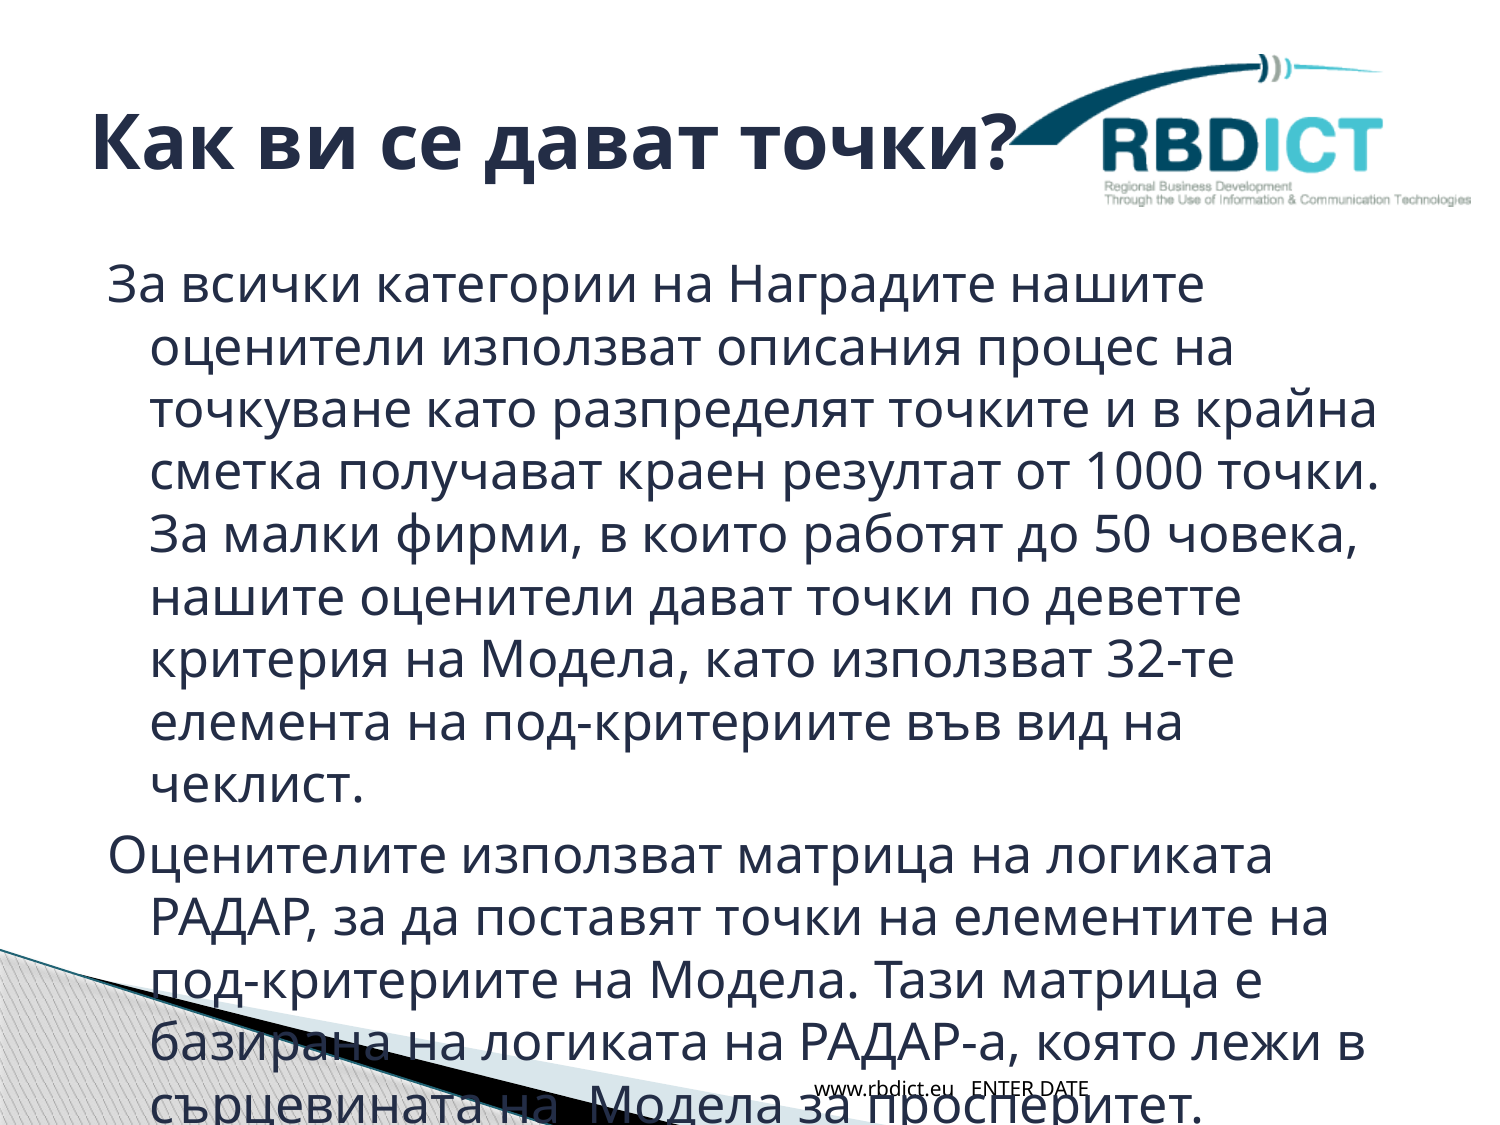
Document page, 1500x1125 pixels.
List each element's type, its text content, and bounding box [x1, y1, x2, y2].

list За всички категории на Наградите нашите оценители използват описания процес на точкуване като разпределят точките и в крайна сметка получават краен резултат от 1000 точки. За малки фирми, в които работят до 50 човека, нашите оценители дават точки по деветте критерия на Модела, като използват 32-те елемента на под-критериите във вид на чеклист. Оценителите използват матрица на логиката РАДАР, за да поставят точки на елементите на под-критериите на Модела. Тази матрица е базирана на логиката на РАДАР-а, която лежи в сърцевината на Модела за просперитет. [74, 242, 1426, 986]
picture [1425, 54, 1471, 207]
title Как ви се дават точки? [75, 45, 1425, 233]
footer www.rbdict.eu ENTER DATE [718, 1051, 1105, 1112]
